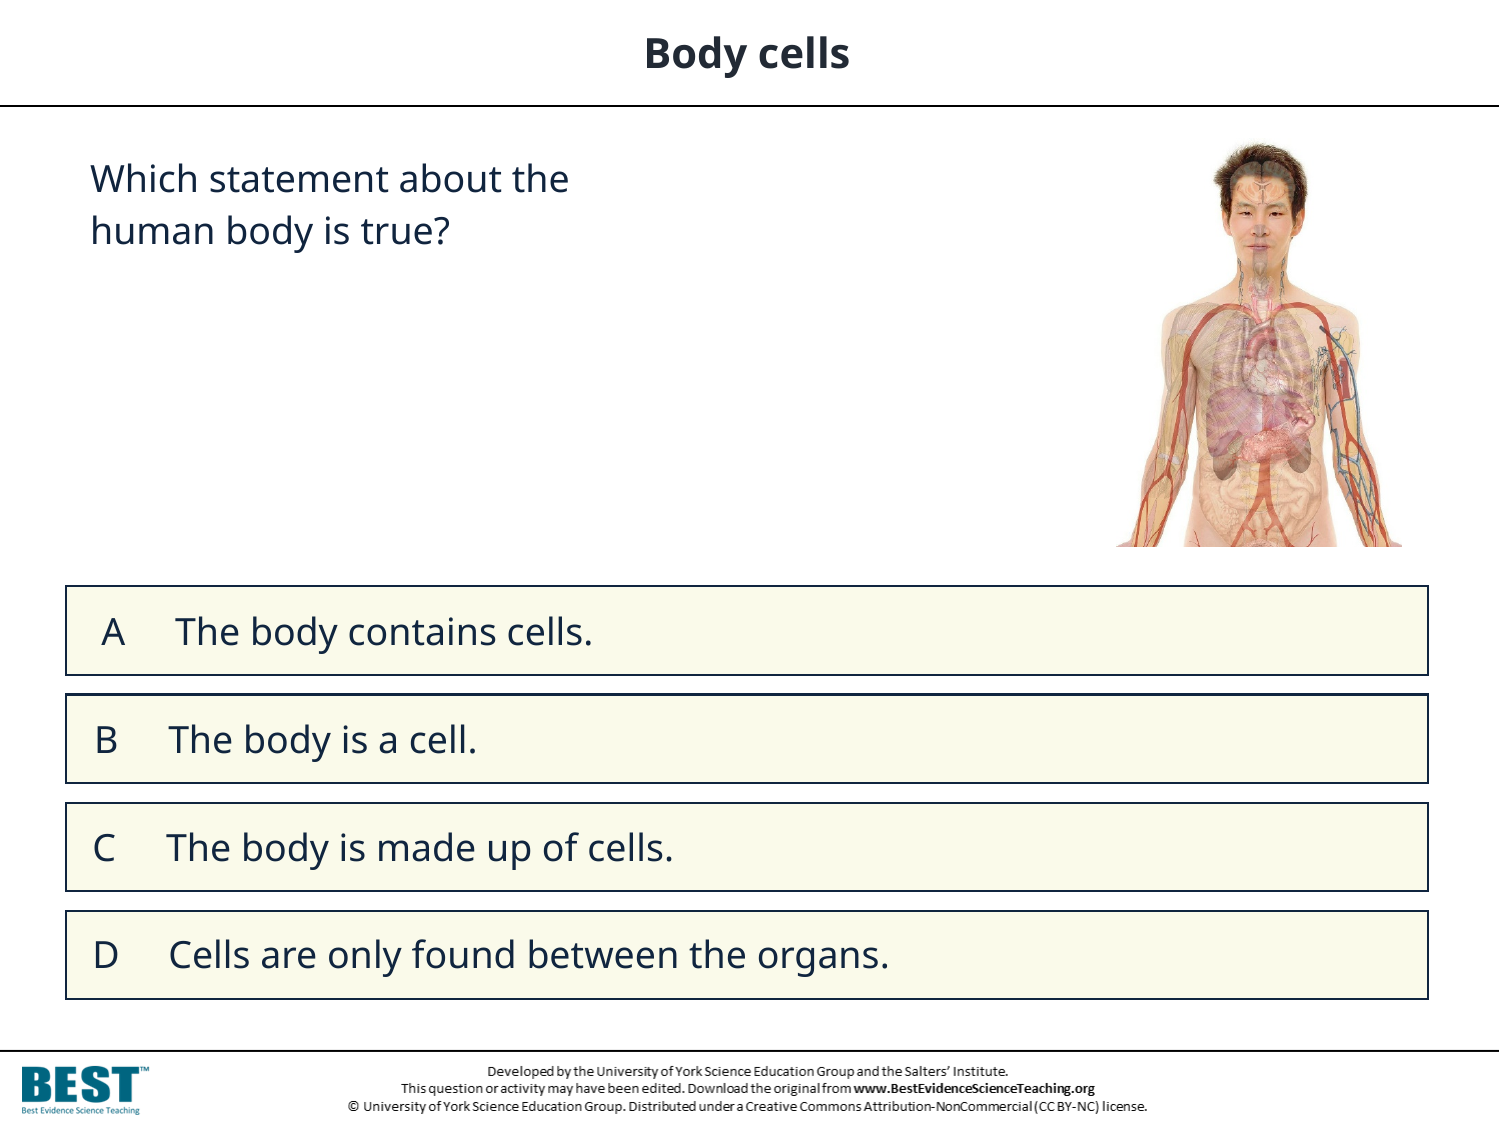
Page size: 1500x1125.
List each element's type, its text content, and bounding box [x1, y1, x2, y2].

picture [0, 105, 1500, 1125]
text_box Body cells [23, 4, 1471, 99]
